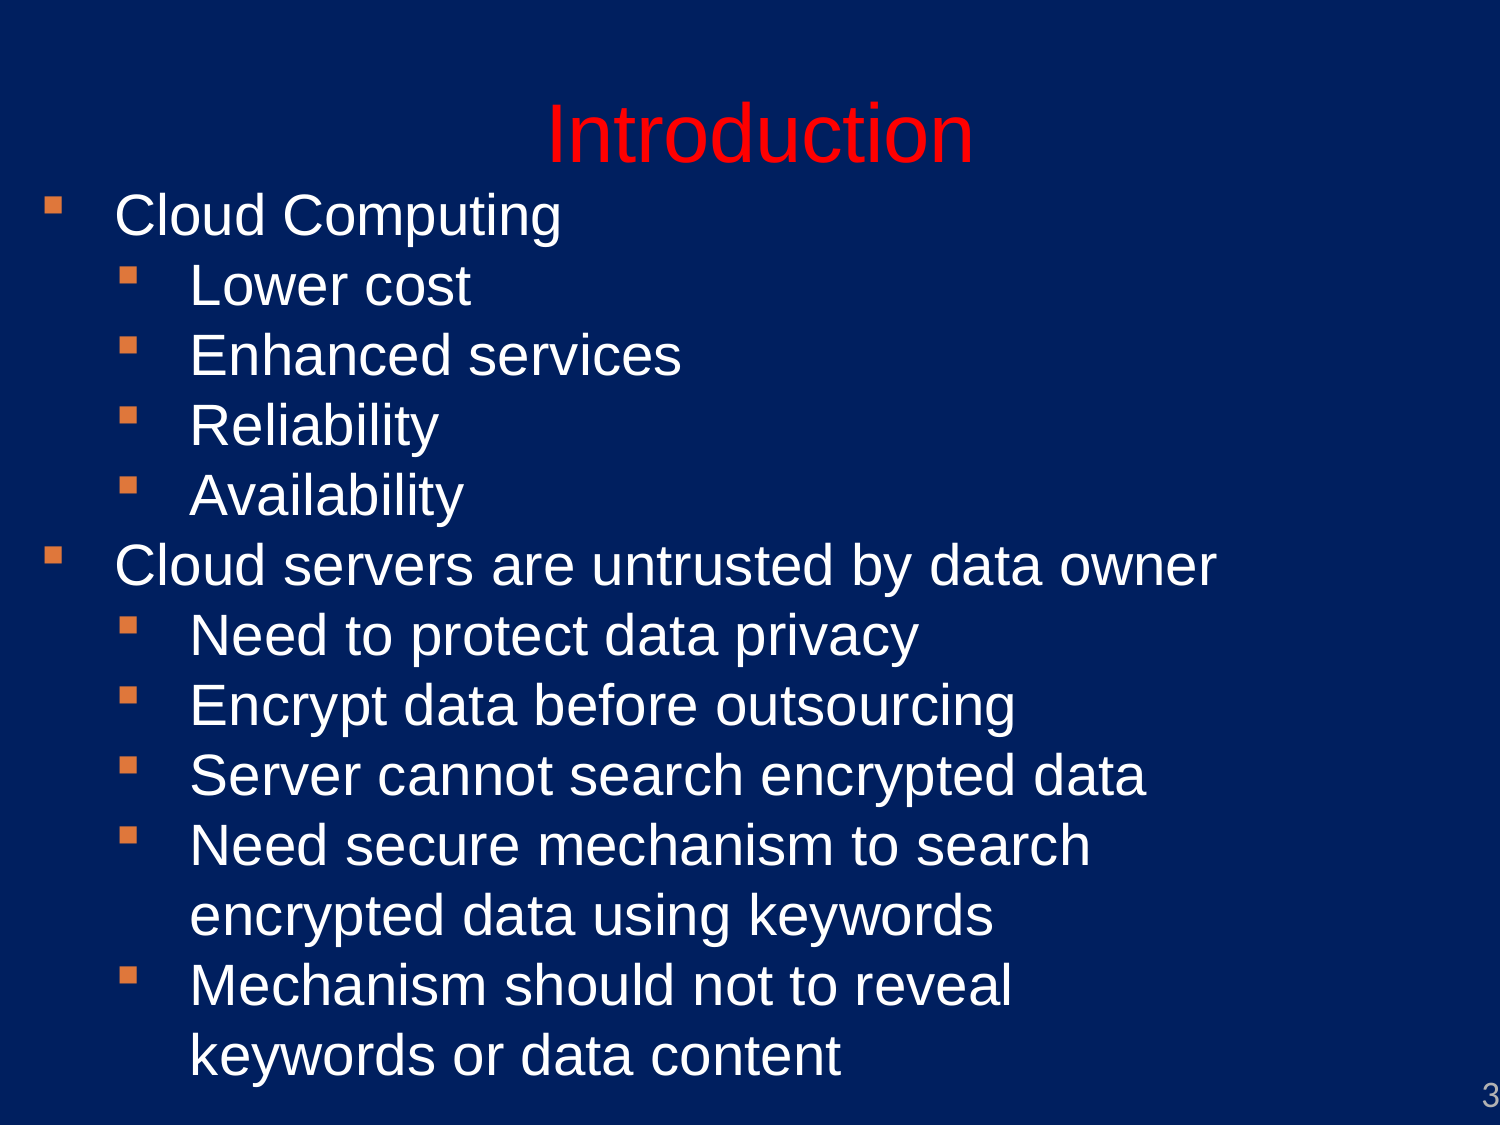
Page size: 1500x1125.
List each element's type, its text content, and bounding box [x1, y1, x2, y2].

title Introduction [44, 53, 1456, 267]
text_box Cloud Computing Lower cost Enhanced services Reliability Availability Cloud servers are untrusted by data owner Need to protect data privacy Encrypt data before outsourcing Server cannot search encrypted data Need secure mechanism to search encrypted data using keywords Mechanism should not to reveal keywords or data content [37, 177, 1226, 1088]
slide_number 3 [1437, 1069, 1500, 1125]
